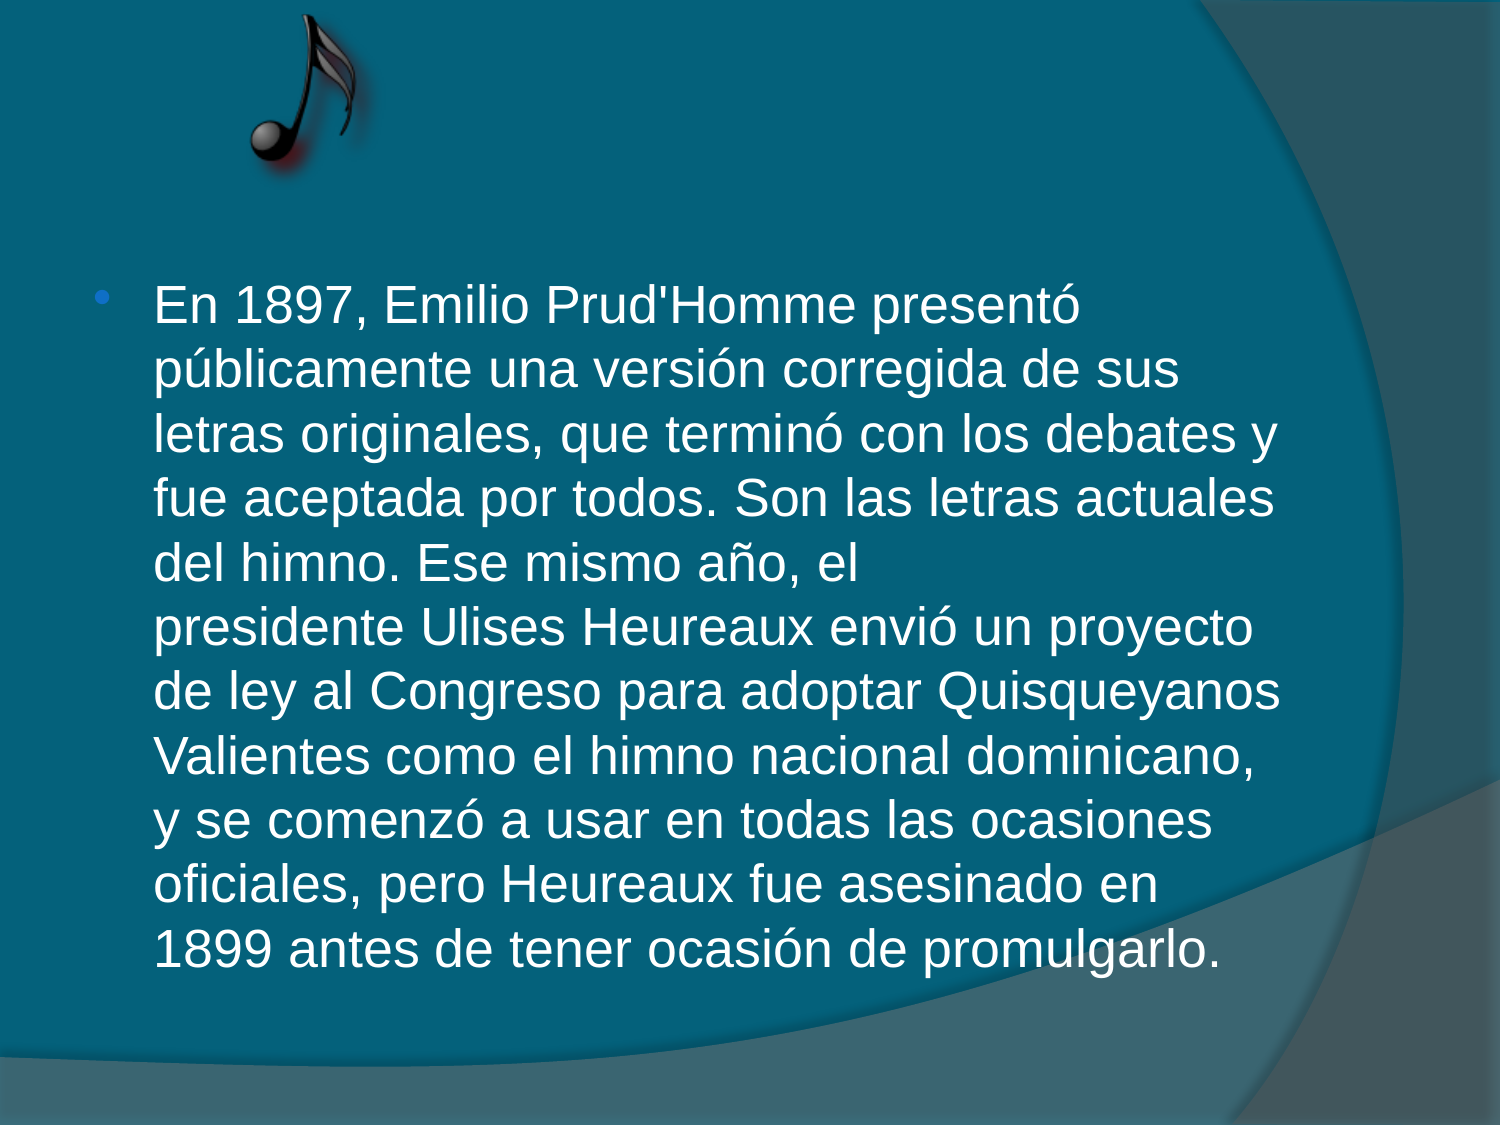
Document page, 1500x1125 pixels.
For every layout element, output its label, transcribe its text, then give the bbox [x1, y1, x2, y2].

list En 1897, Emilio Prud'Homme presentó públicamente una versión corregida de sus letras originales, que terminó con los debates y fue aceptada por todos. Son las letras actuales del himno. Ese mismo año, el presidente Ulises Heureaux envió un proyecto de ley al Congreso para adoptar Quisqueyanos Valientes como el himno nacional dominicano, y se comenzó a usar en todas las ocasiones oficiales, pero Heureaux fue asesinado en 1899 antes de tener ocasión de promulgarlo. [75, 262, 1300, 1005]
picture [251, 15, 375, 181]
